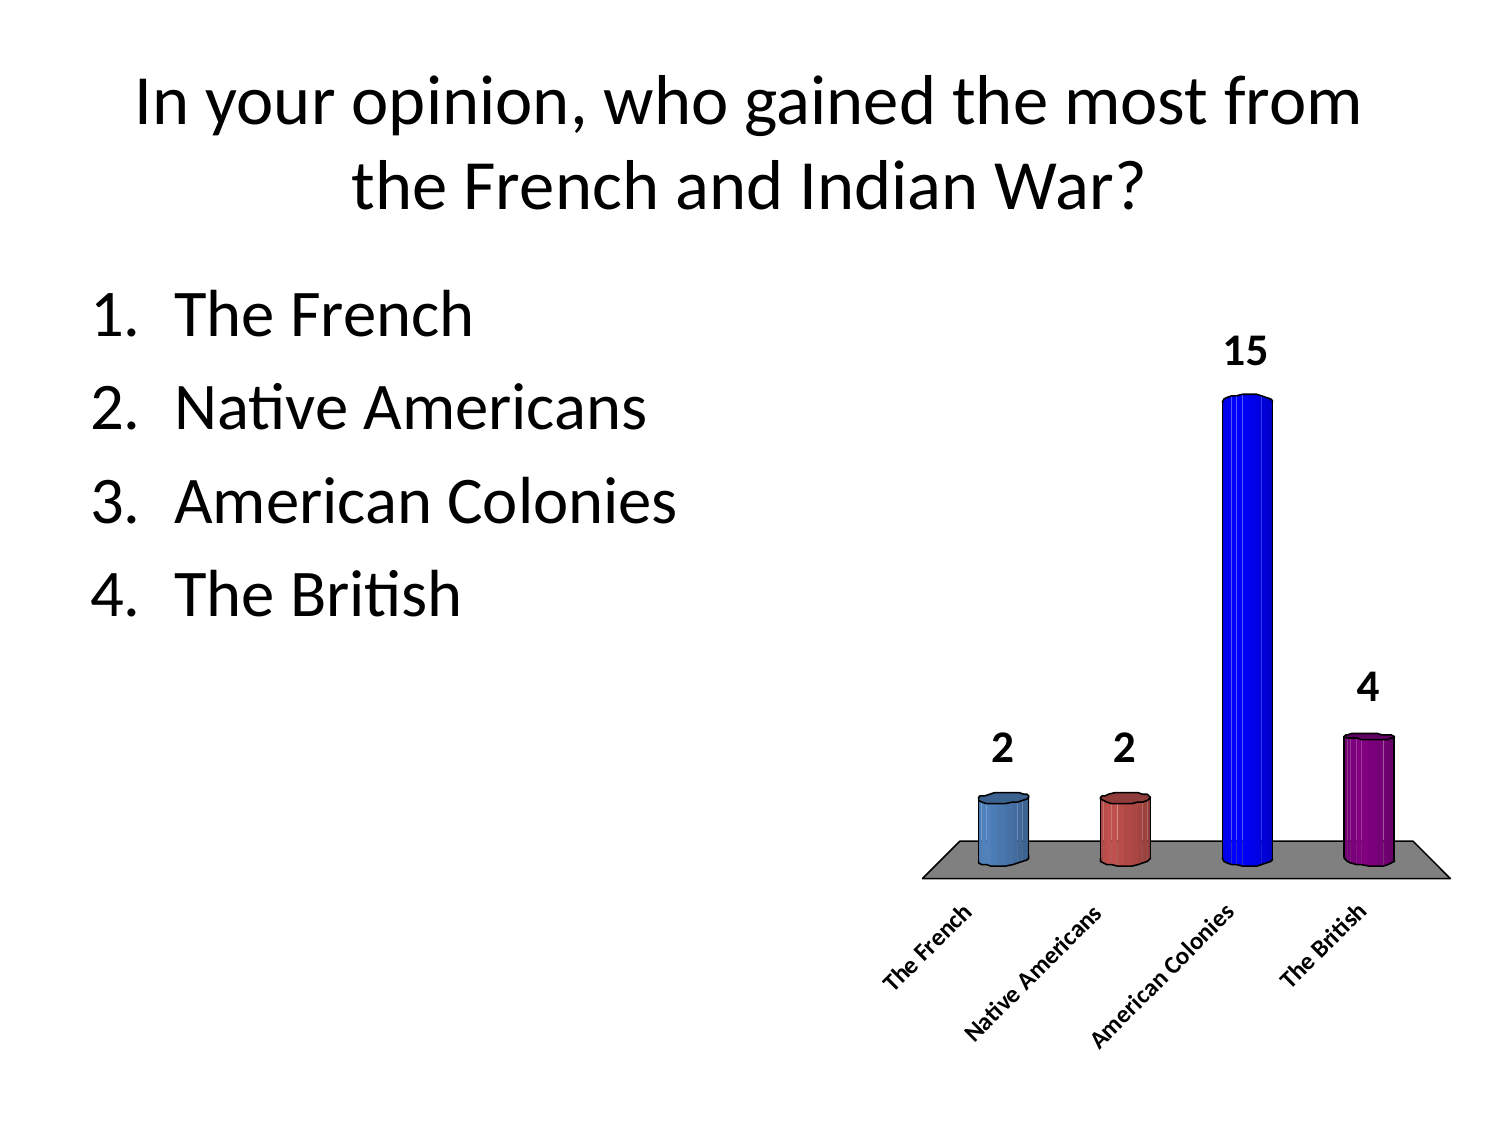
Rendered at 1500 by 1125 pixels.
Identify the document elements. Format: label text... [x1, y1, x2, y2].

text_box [739, 270, 1490, 1115]
list The French Native Americans American Colonies The British [75, 262, 750, 1005]
title In your opinion, who gained the most from the French and Indian War? [75, 45, 1425, 233]
